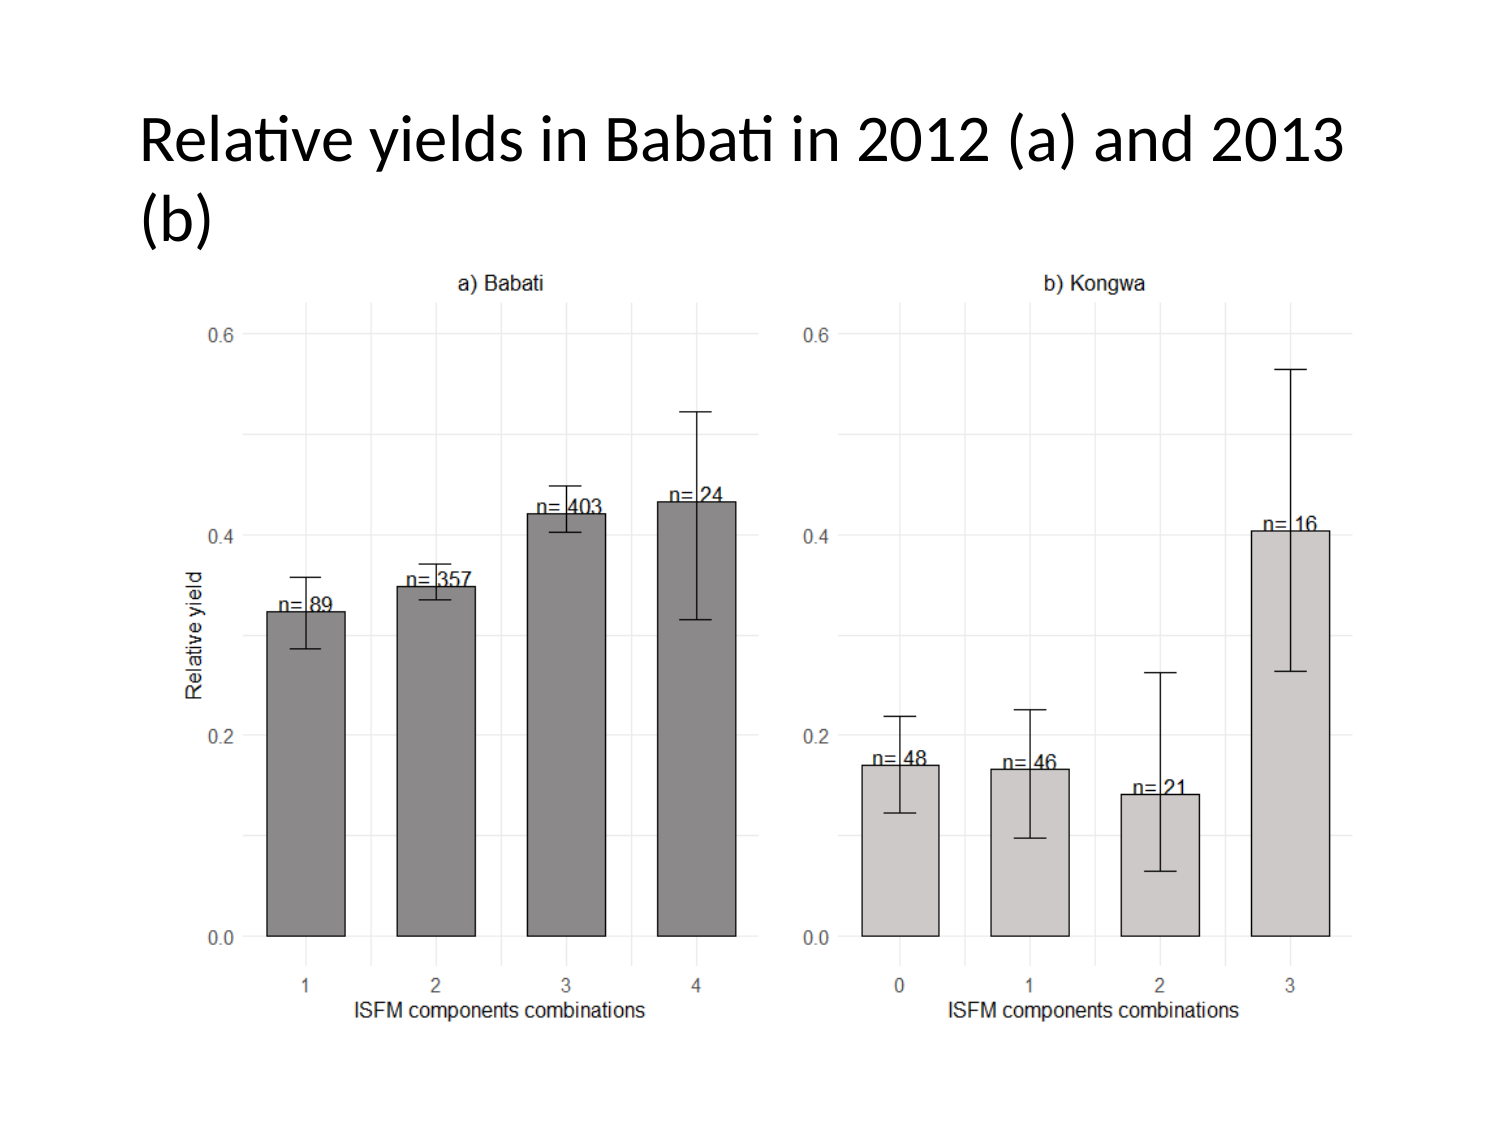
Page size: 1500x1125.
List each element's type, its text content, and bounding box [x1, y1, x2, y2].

text_box Relative yields in Babati in 2012 (a) and 2013 (b) [125, 87, 1363, 263]
picture [174, 263, 1363, 1032]
